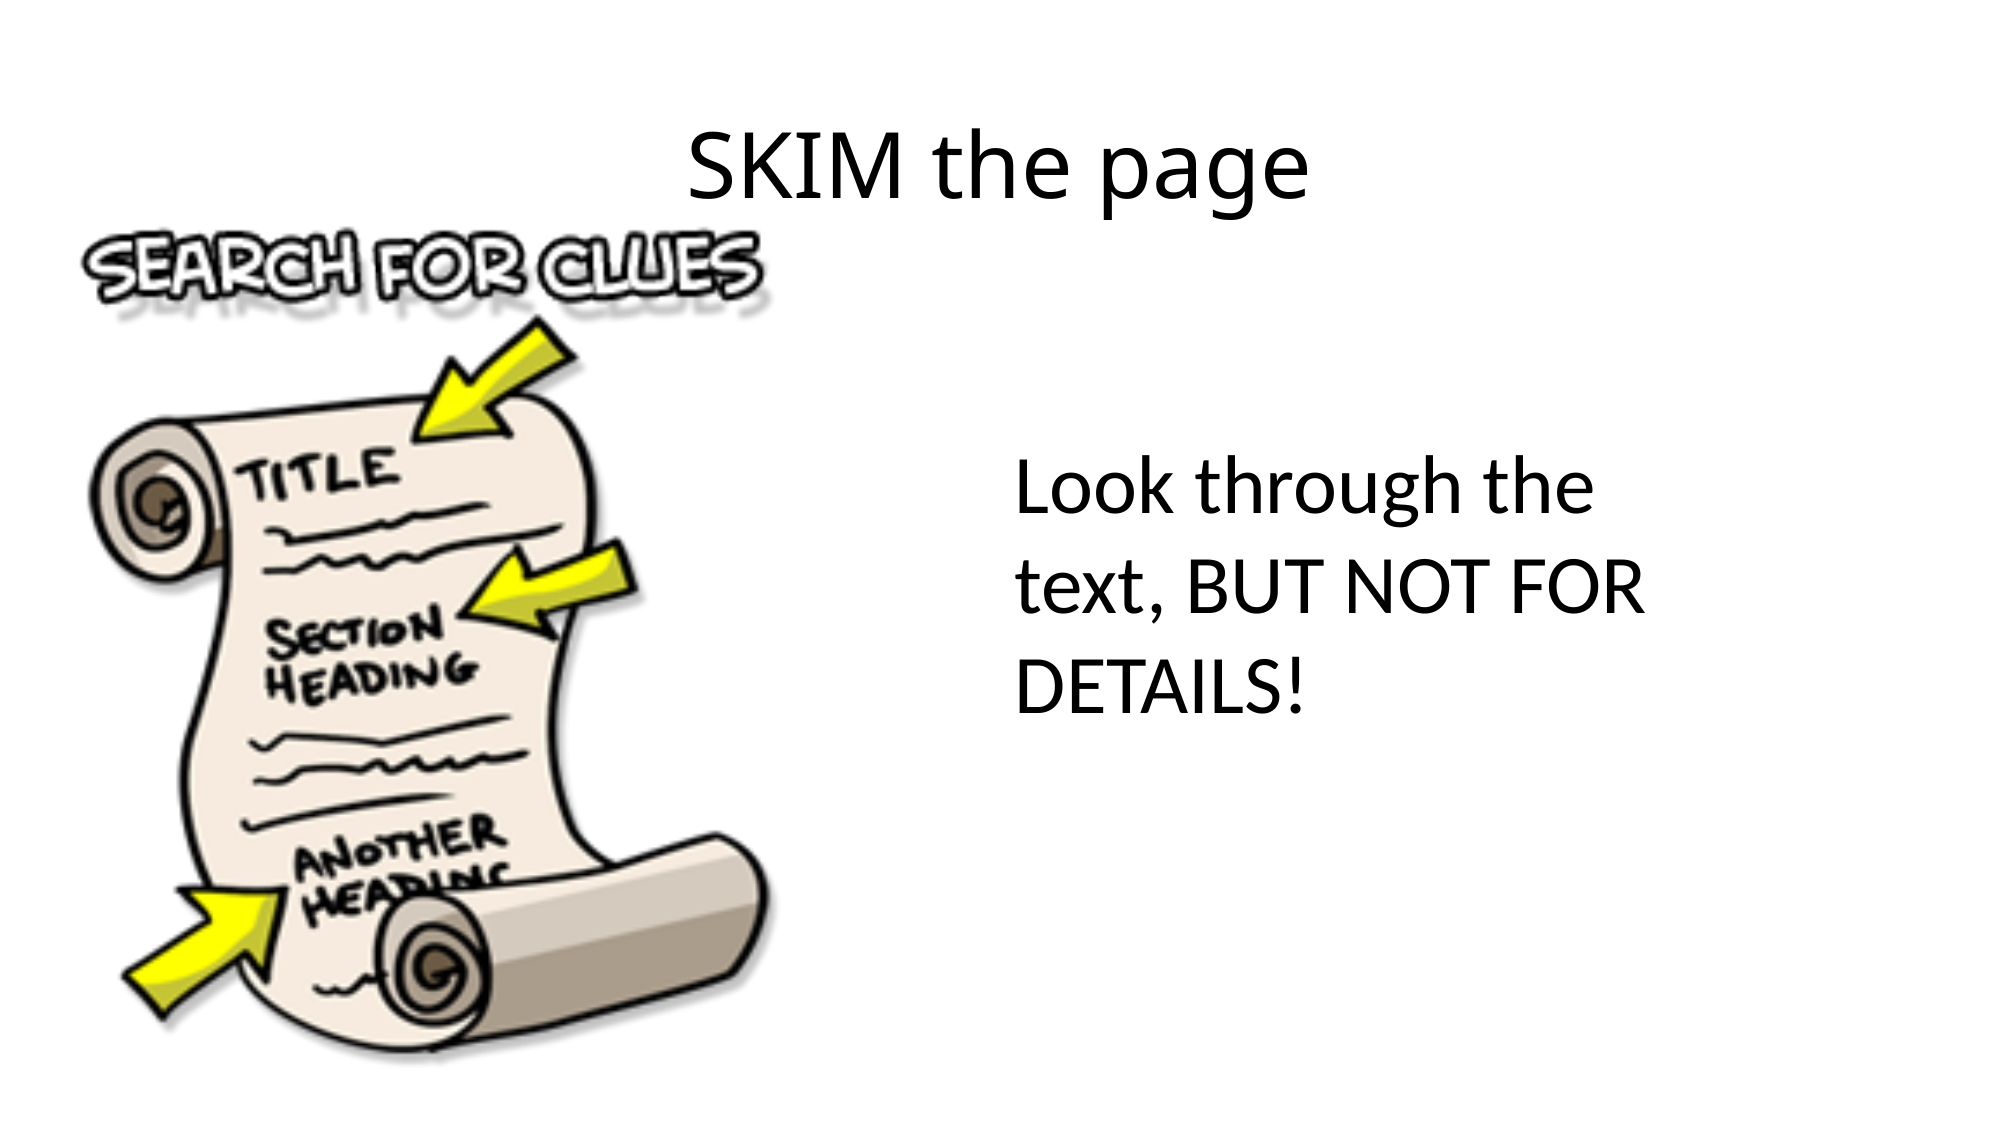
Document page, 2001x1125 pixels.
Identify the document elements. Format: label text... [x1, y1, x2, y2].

picture [50, 194, 813, 1096]
title SKIM the page [137, 59, 1863, 278]
text_box Look through the text, BUT NOT FOR DETAILS! [999, 423, 1782, 738]
